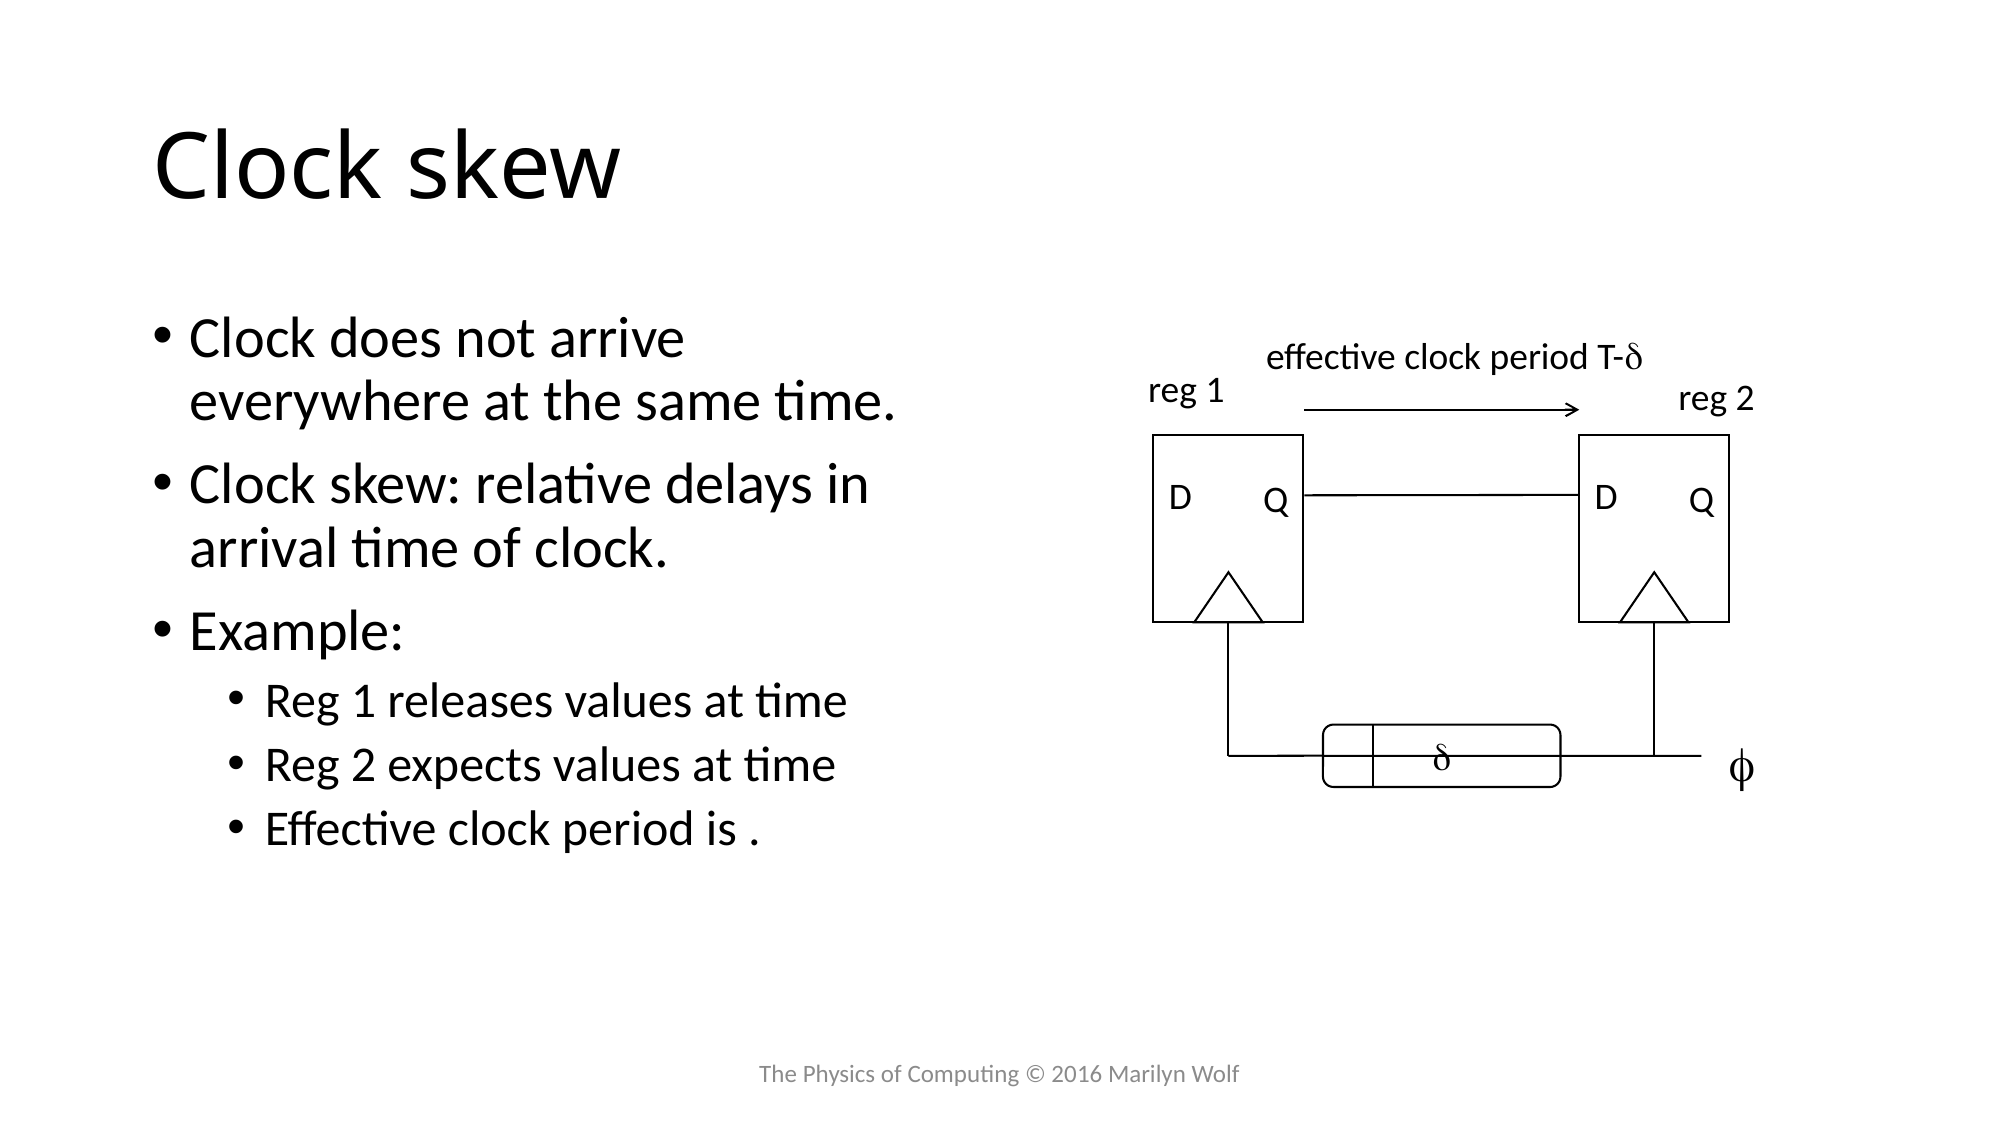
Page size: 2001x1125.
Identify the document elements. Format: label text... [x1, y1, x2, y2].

text_box reg 2 [1663, 365, 1770, 425]
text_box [1153, 434, 1304, 623]
footer The Physics of Computing © 2016 Marilyn Wolf [662, 1042, 1338, 1103]
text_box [1579, 434, 1730, 623]
title Clock skew [137, 59, 1863, 278]
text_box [1322, 724, 1561, 788]
text_box f [1714, 724, 1770, 799]
text_box reg 1 [1133, 357, 1240, 417]
text_box effective clock period T-d [1251, 324, 1658, 385]
